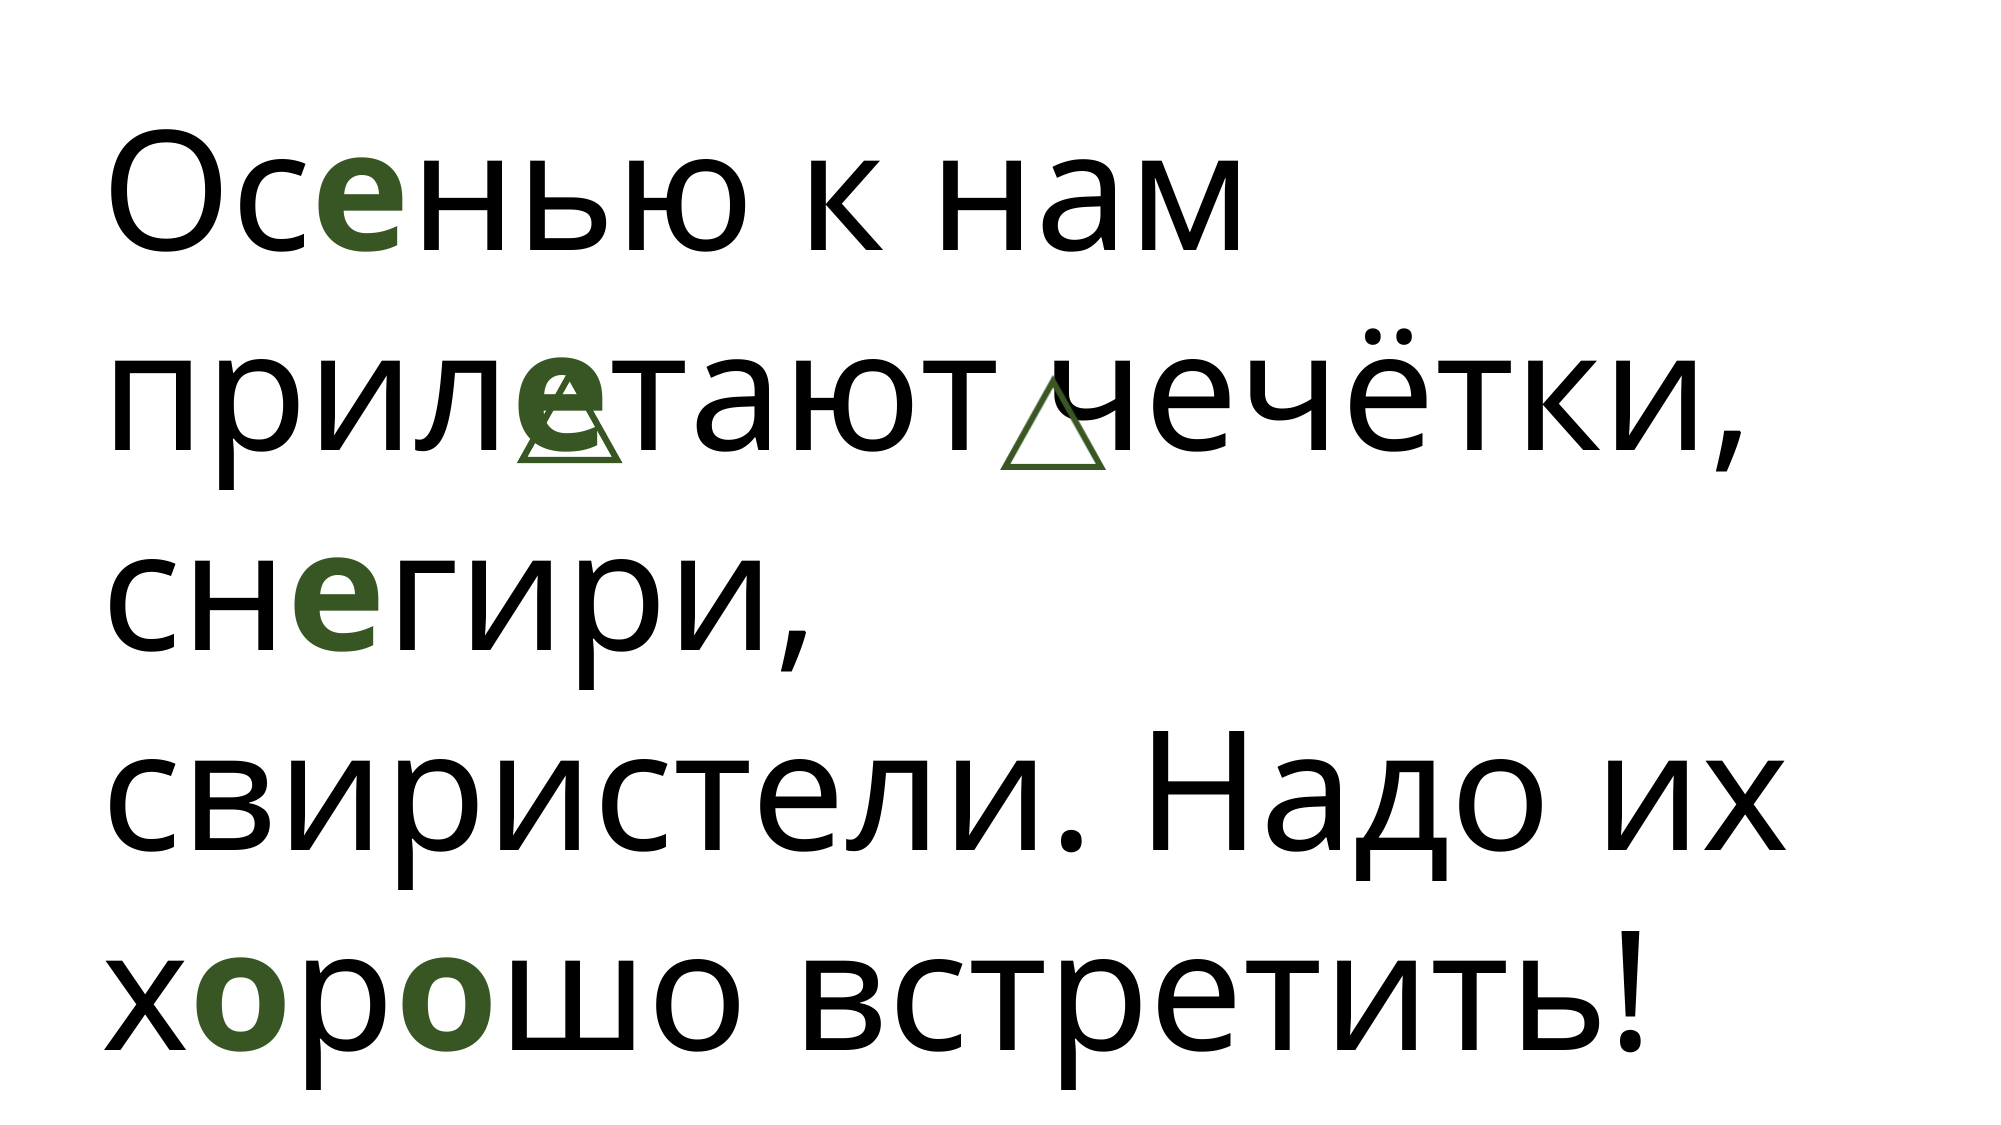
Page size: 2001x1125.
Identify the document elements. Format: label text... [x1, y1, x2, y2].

picture [999, 374, 1107, 470]
text_box [520, 372, 620, 462]
text_box Осенью к нам прилетают чечётки, снегири, свиристели. Надо их хорошо встретить! Надо помочь им! [86, 76, 1858, 1125]
